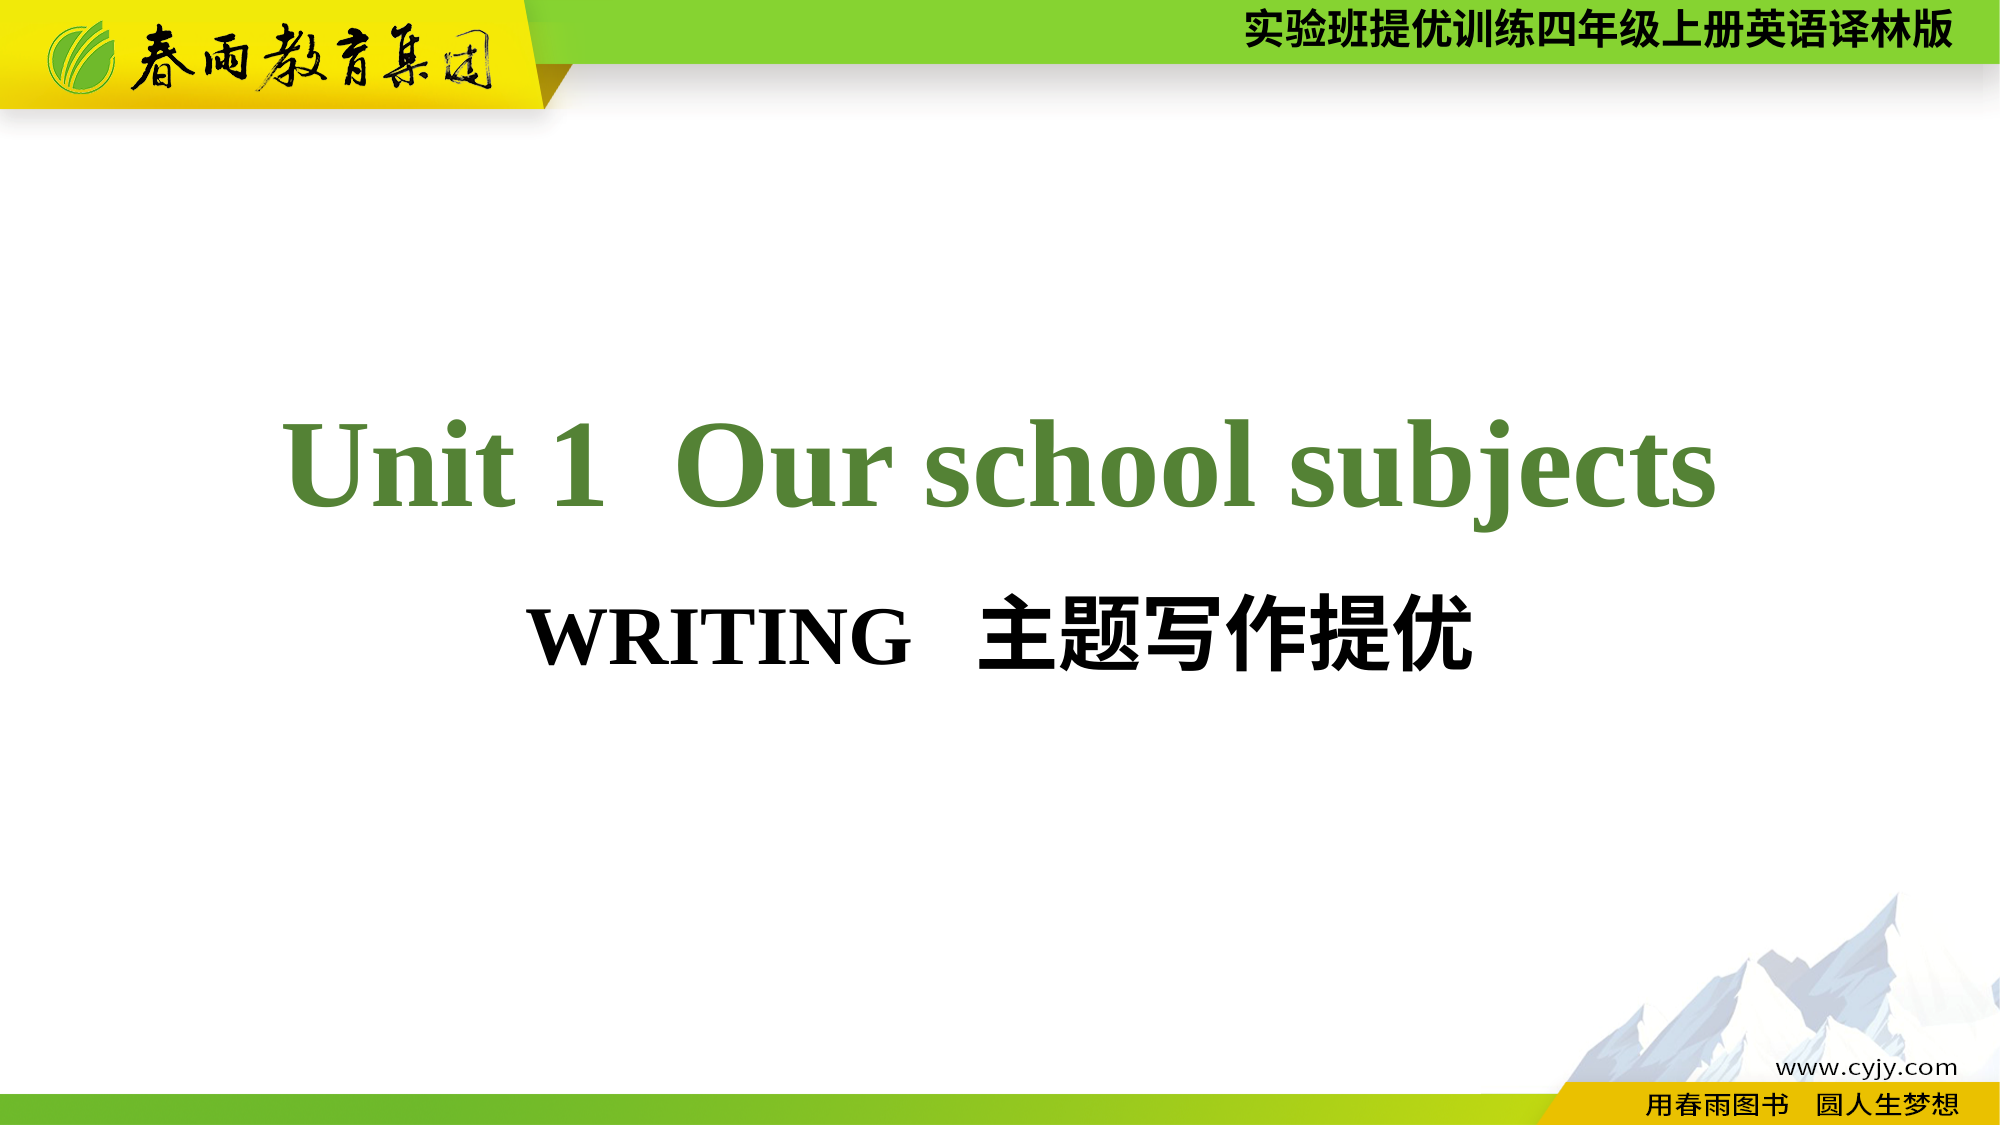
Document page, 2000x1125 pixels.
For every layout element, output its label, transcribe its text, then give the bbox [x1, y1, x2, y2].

picture [0, 689, 2000, 1125]
picture [0, 0, 2000, 298]
text_box Unit 1 Our school subjects WRITING 主题写作提优 [0, 298, 2000, 689]
